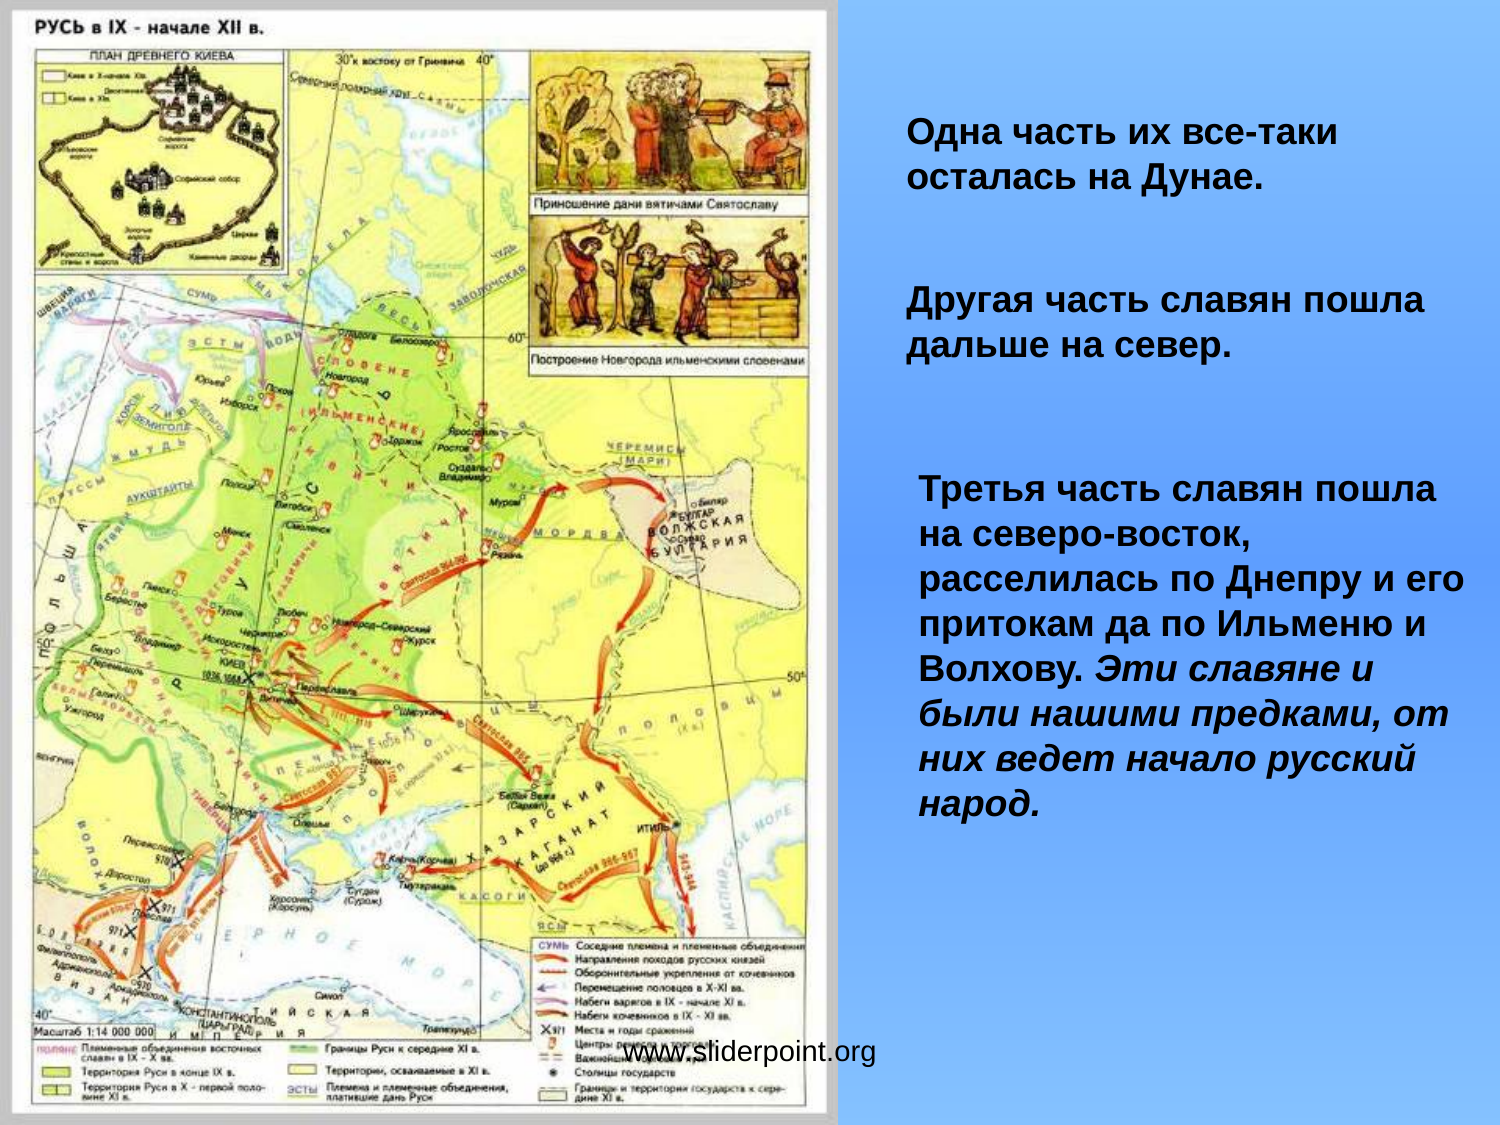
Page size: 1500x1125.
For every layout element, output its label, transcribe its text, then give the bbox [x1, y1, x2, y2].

picture [0, 0, 838, 1125]
text_box Одна часть их все-таки осталась на Дунае. [891, 99, 1447, 205]
text_box Третья часть славян пошла на северо-восток, расселилась по Днепру и его притокам да по Ильменю и Волхову. Эти славяне и были нашими предками, от них ведет начало русский народ. [903, 456, 1500, 832]
footer www.sliderpoint.org [842, 1024, 988, 1103]
text_box Другая часть славян пошла дальше на север. [891, 267, 1459, 373]
